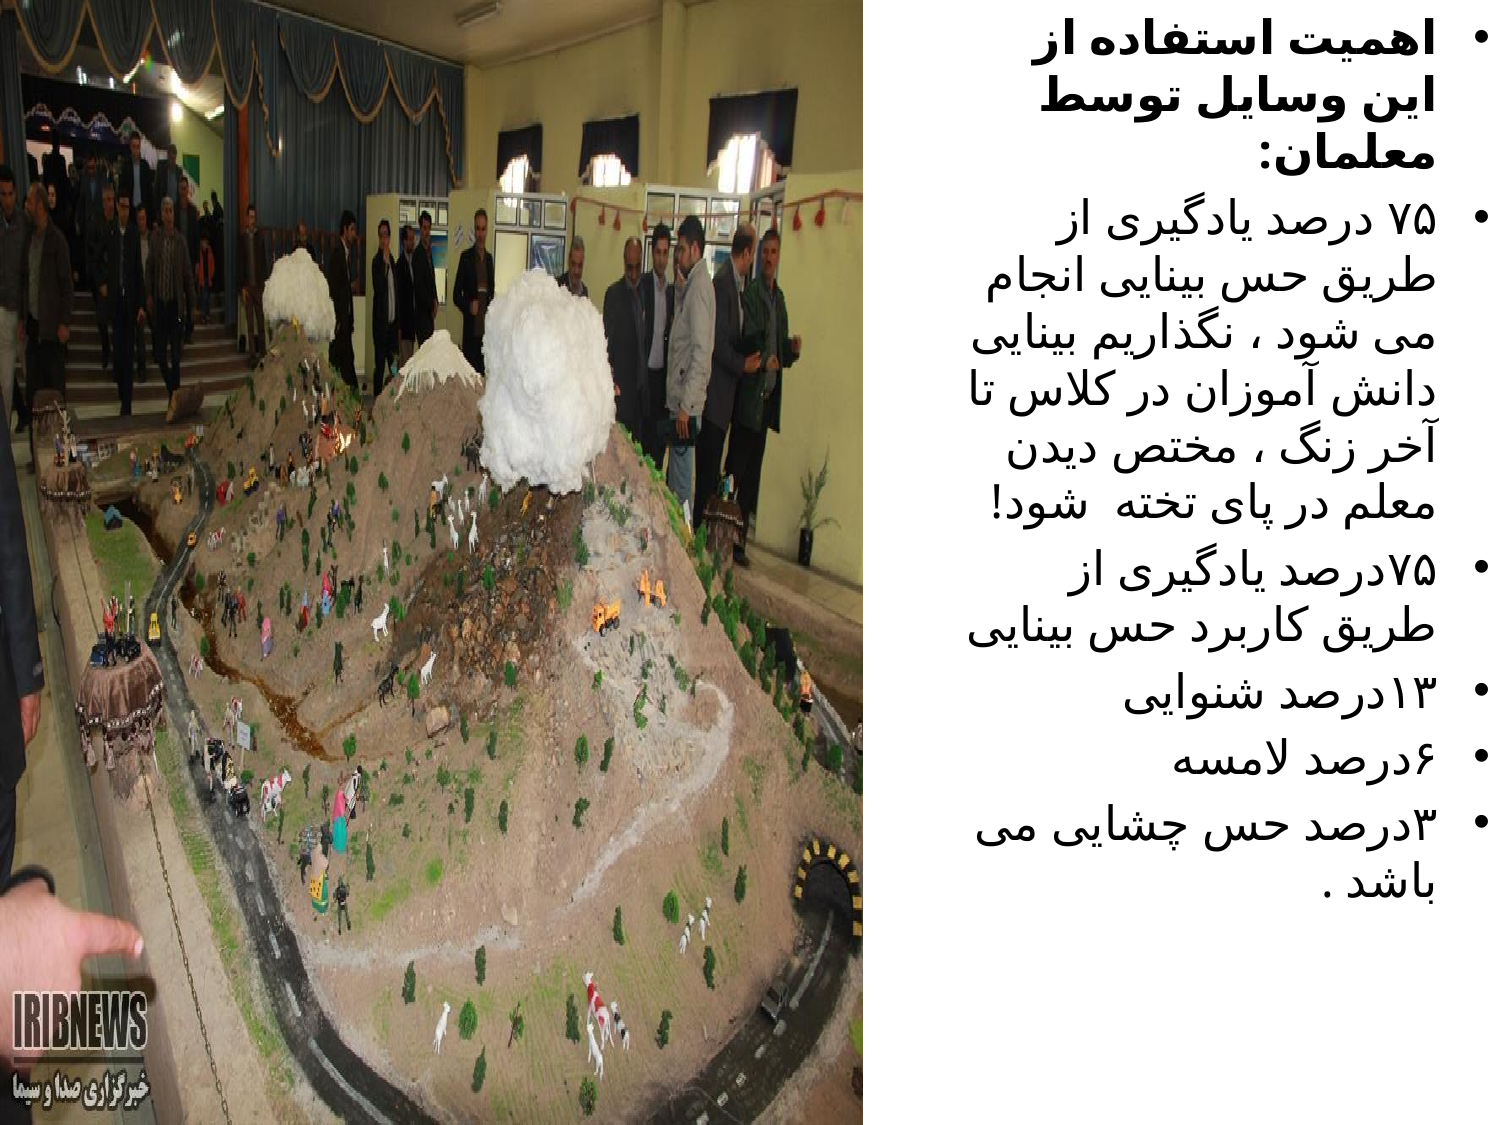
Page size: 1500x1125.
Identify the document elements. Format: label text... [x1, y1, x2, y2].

list اهمیت استفاده از این وسایل توسط معلمان: ۷۵ درصد یادگیری از طریق حس بینایی انجام می شود ، نگذاریم بینایی دانش آموزان در کلاس تا آخر زنگ ، مختص دیدن معلم در پای تخته شود! ۷۵درصد یادگیری از طریق کاربرد حس بینایی ۱۳درصد شنوایی ۶درصد لامسه ۳درصد حس چشایی می باشد . [937, 0, 1500, 1125]
picture [0, 0, 863, 1125]
